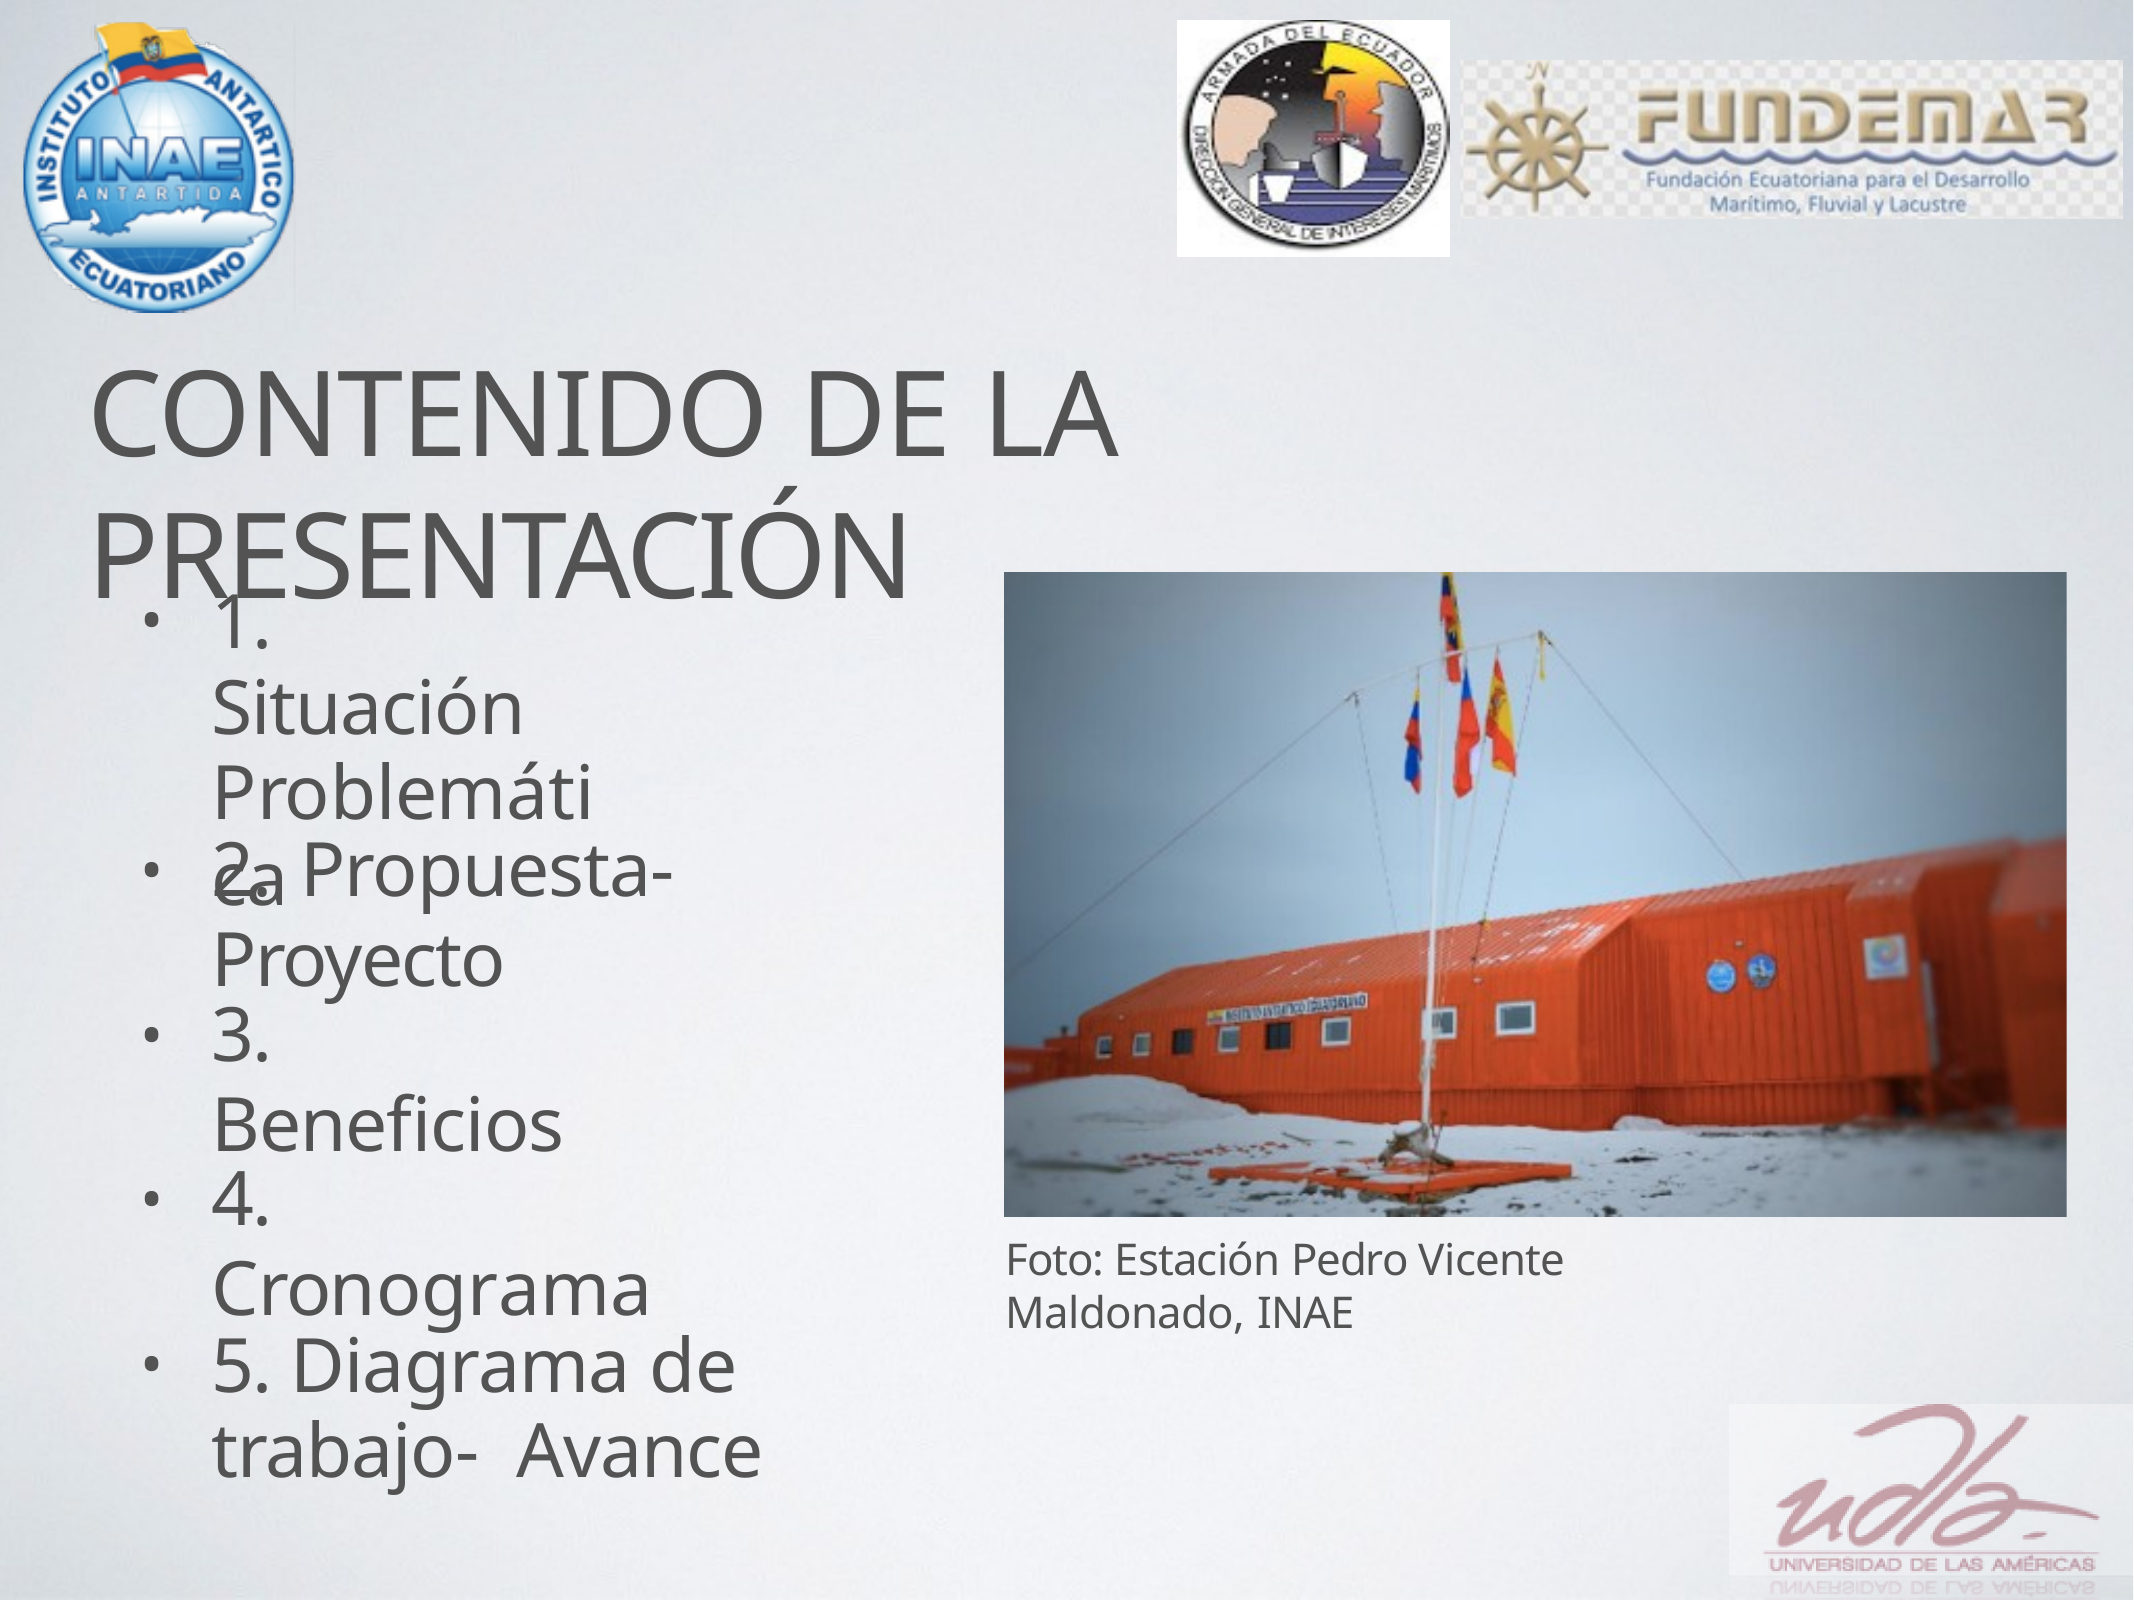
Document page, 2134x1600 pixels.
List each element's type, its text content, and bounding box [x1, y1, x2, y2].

text_box [22, 22, 296, 313]
text_box • [138, 995, 174, 1070]
text_box • [138, 1160, 174, 1235]
text_box • [138, 1325, 174, 1399]
text_box [1177, 20, 1450, 257]
text_box • [138, 831, 174, 906]
title CONTENIDO DE LA PRESENTACIÓN [85, 337, 1984, 623]
picture [0, 0, 2134, 1600]
text_box Foto: Estación Pedro Vicente Maldonado, INAE [1003, 1231, 1808, 1337]
text_box 1. Situación Problemática [209, 578, 595, 821]
text_box 3. Beneficios [209, 986, 597, 1150]
text_box 4. Cronograma [209, 1150, 675, 1322]
text_box [1004, 572, 2067, 1217]
text_box 5. Diagrama de trabajo- Avance [209, 1322, 908, 1494]
text_box [1460, 60, 2123, 219]
text_box 2. Propuesta- Proyecto [209, 821, 903, 1002]
text_box [1728, 1404, 2134, 1600]
text_box • [138, 581, 174, 656]
